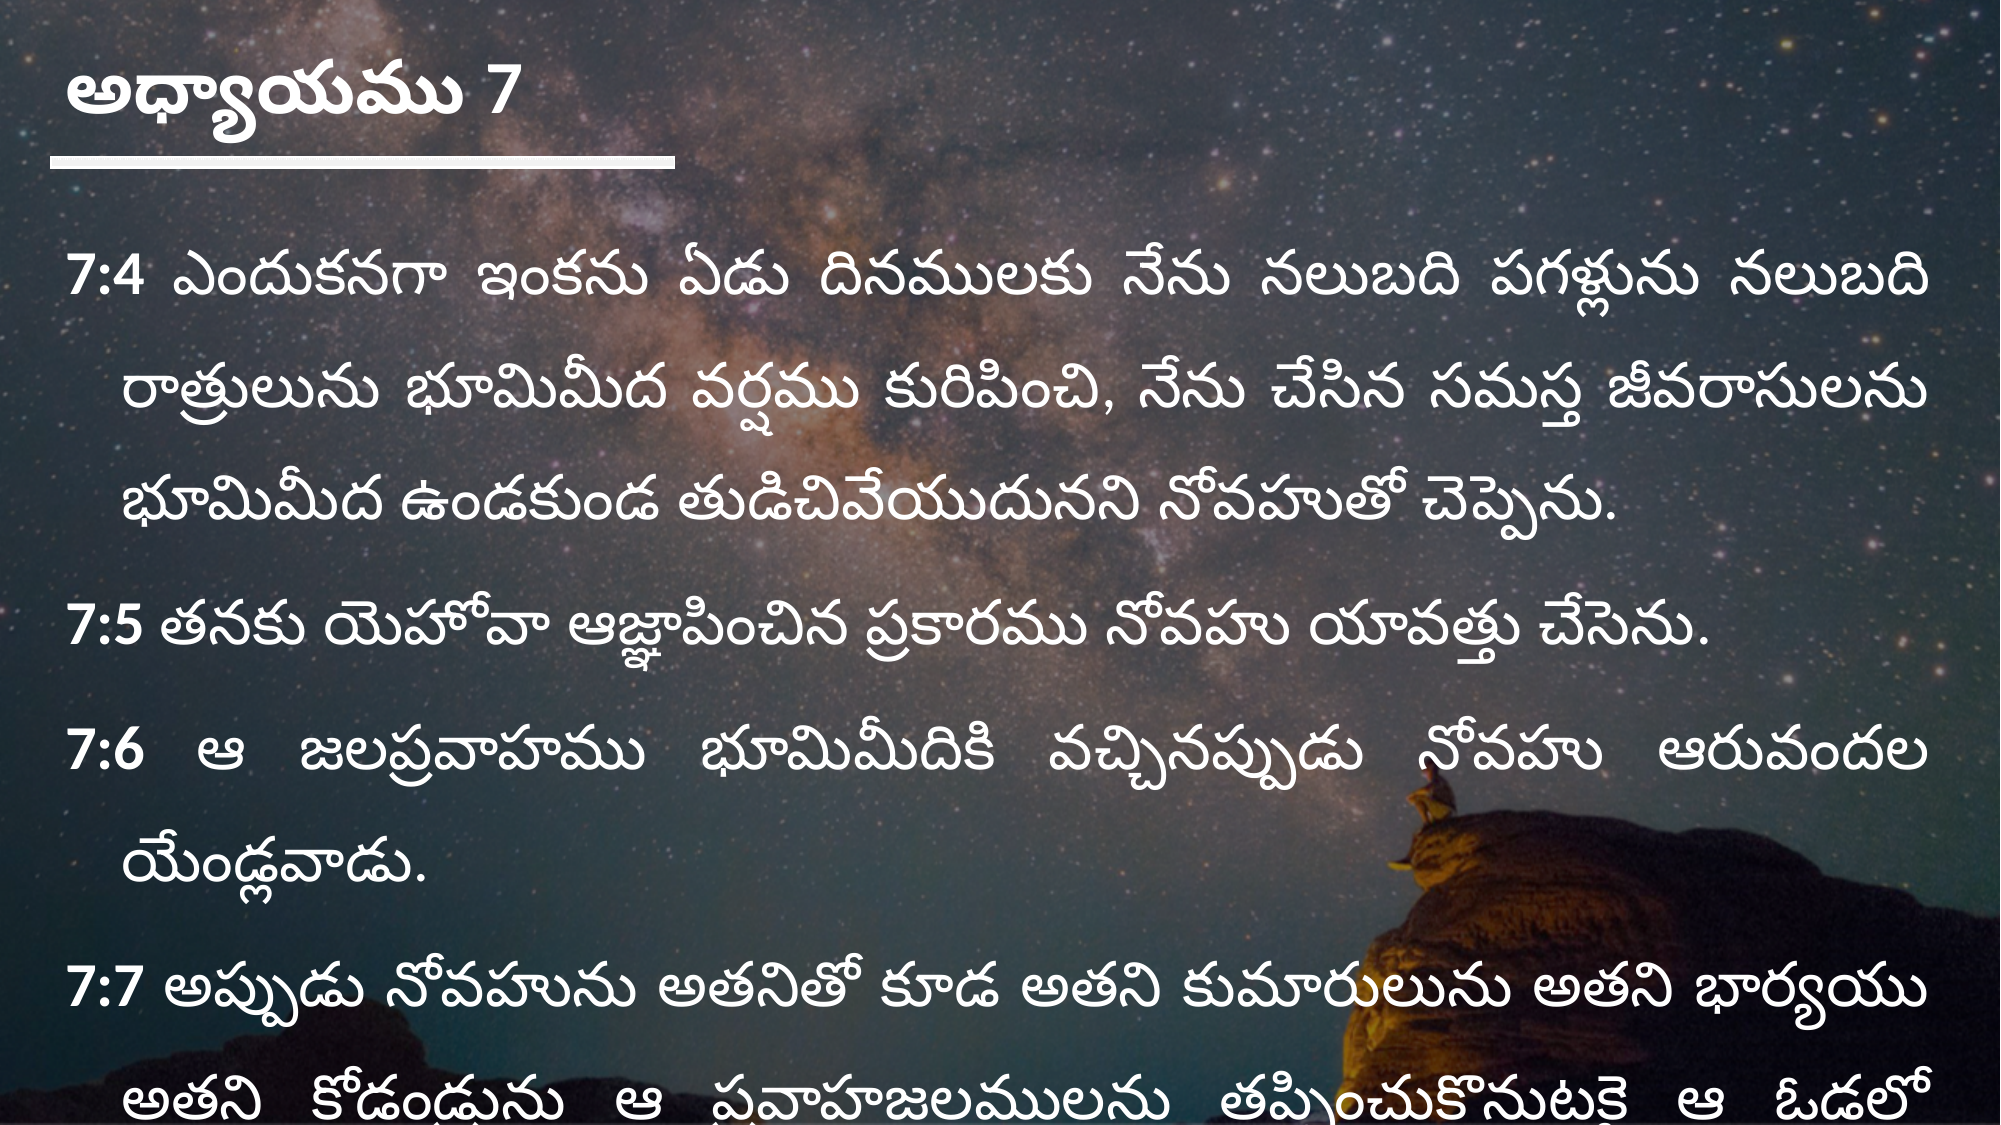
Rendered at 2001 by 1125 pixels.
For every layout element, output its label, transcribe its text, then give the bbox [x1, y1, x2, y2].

title అధ్యాయము 7 [50, 0, 1925, 167]
picture [0, 0, 2000, 1125]
list 7:4 ఎందుకనగా ఇంకను ఏడు దినములకు నేను నలుబది పగళ్లును నలుబది రాత్రులును భూమిమీద వర్షము కురిపించి, నేను చేసిన సమస్త జీవరాసులను భూమిమీద ఉండకుండ తుడిచివేయుదునని నోవహుతో చెప్పెను. 7:5 తనకు యెహోవా ఆజ్ఞాపించిన ప్రకారము నోవహు యావత్తు చేసెను. 7:6 ఆ జలప్రవాహము భూమిమీదికి వచ్చినప్పుడు నోవహు ఆరువందల యేండ్లవాడు. 7:7 అప్పుడు నోవహును అతనితో కూడ అతని కుమారులును అతని భార్యయు అతని కోడండ్రును ఆ ప్రవాహజలములను తప్పించుకొనుటకై ఆ ఓడలో ప్రవేశించిరి. [50, 187, 1946, 1063]
